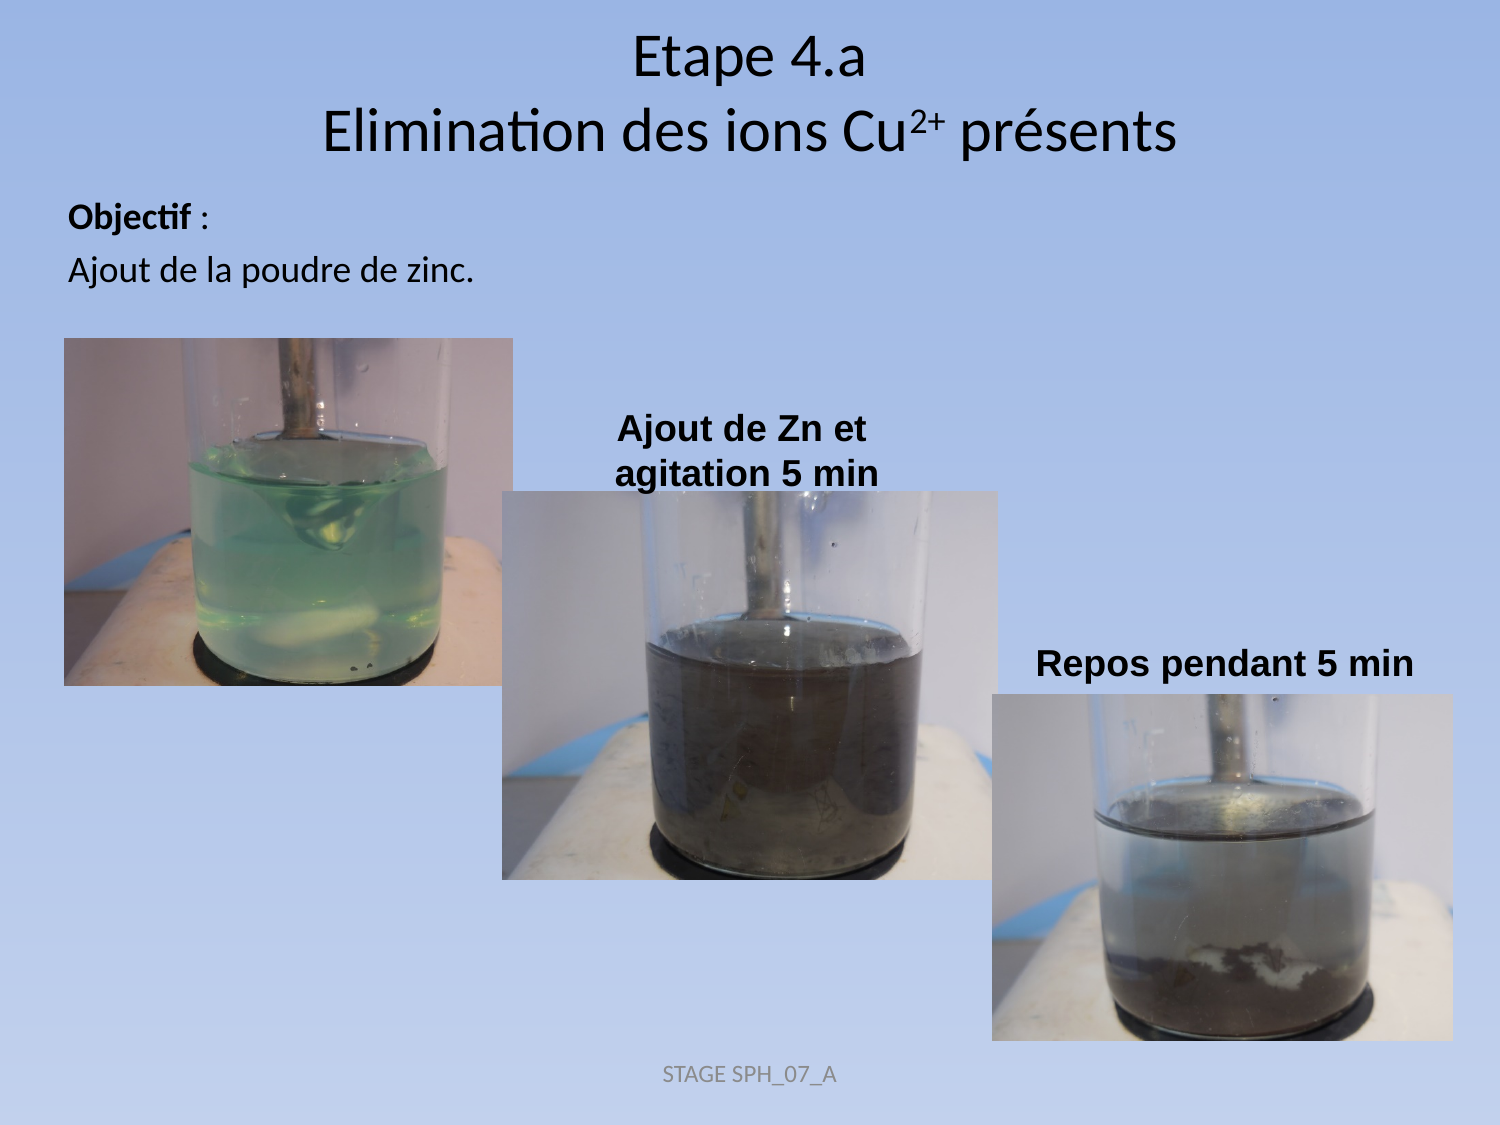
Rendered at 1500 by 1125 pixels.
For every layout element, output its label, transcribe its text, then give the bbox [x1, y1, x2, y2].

title Etape 4.a Elimination des ions Cu2+ présents [75, 0, 1425, 184]
text_box Repos pendant 5 min [1004, 631, 1453, 692]
footer STAGE SPH_07_A [512, 1042, 988, 1103]
list Objectif : Ajout de la poudre de zinc. [53, 184, 1447, 327]
picture [64, 337, 1454, 1041]
text_box Ajout de Zn et agitation 5 min [518, 397, 993, 490]
